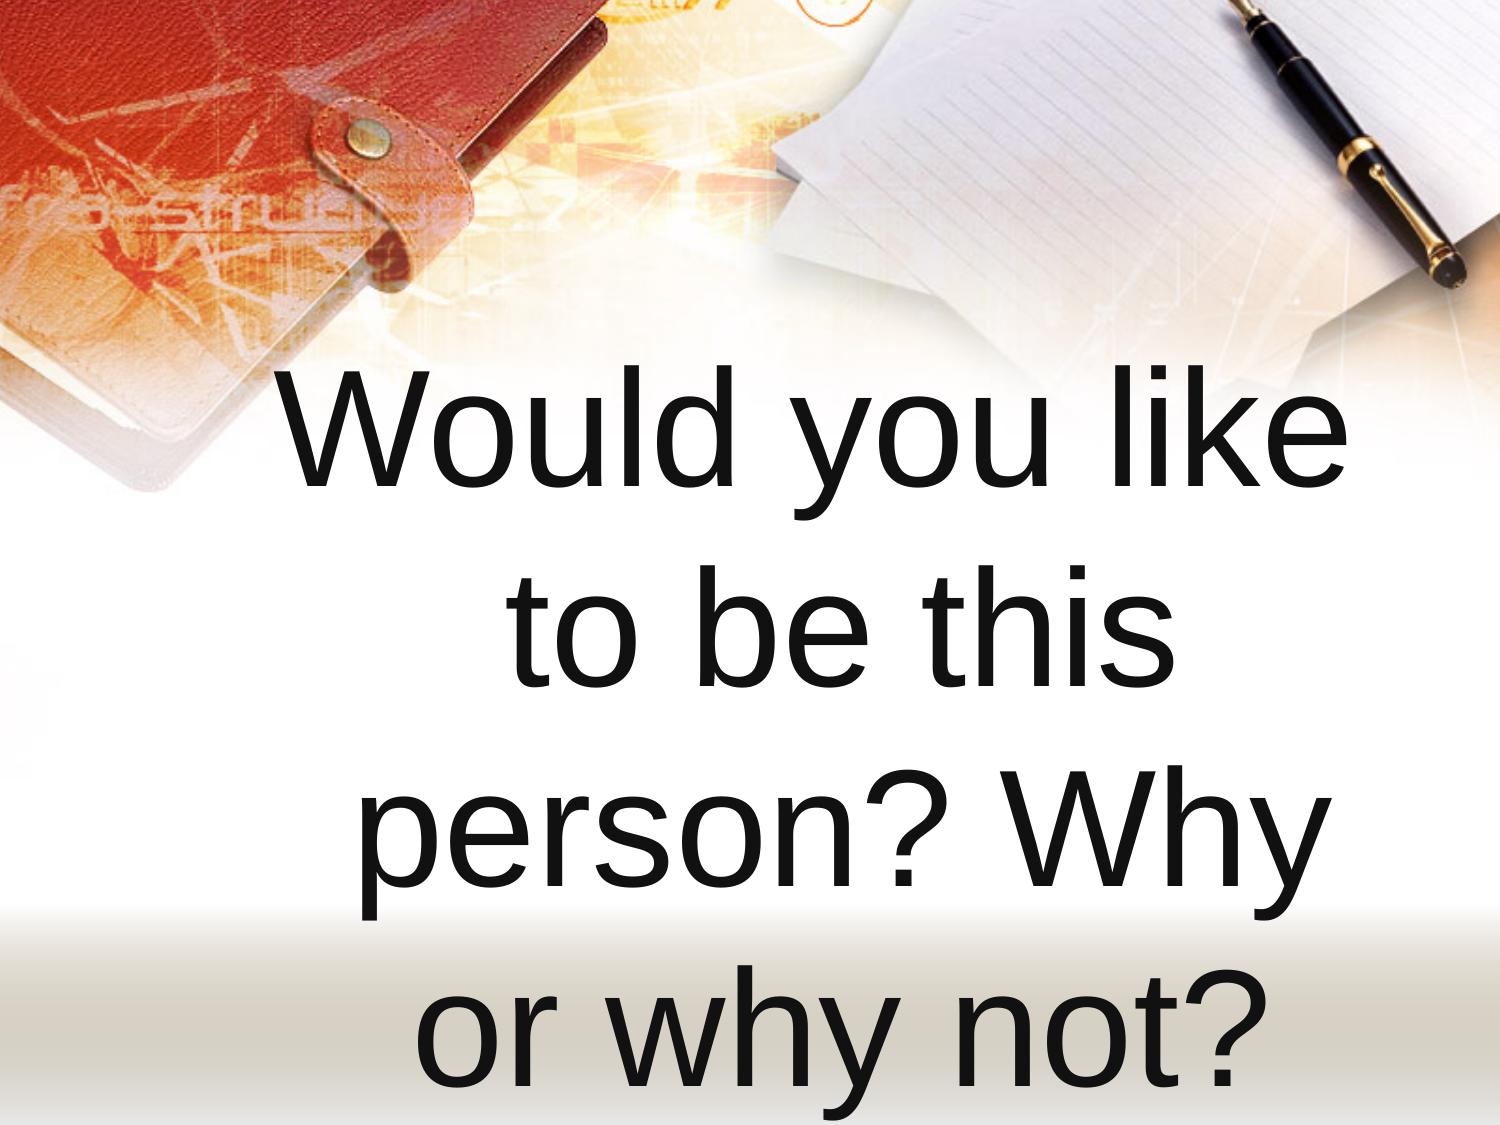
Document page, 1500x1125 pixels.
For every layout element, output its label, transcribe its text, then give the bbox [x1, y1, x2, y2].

list Would you like to be this person? Why or why not? [187, 312, 1442, 1001]
picture [0, 0, 1500, 936]
